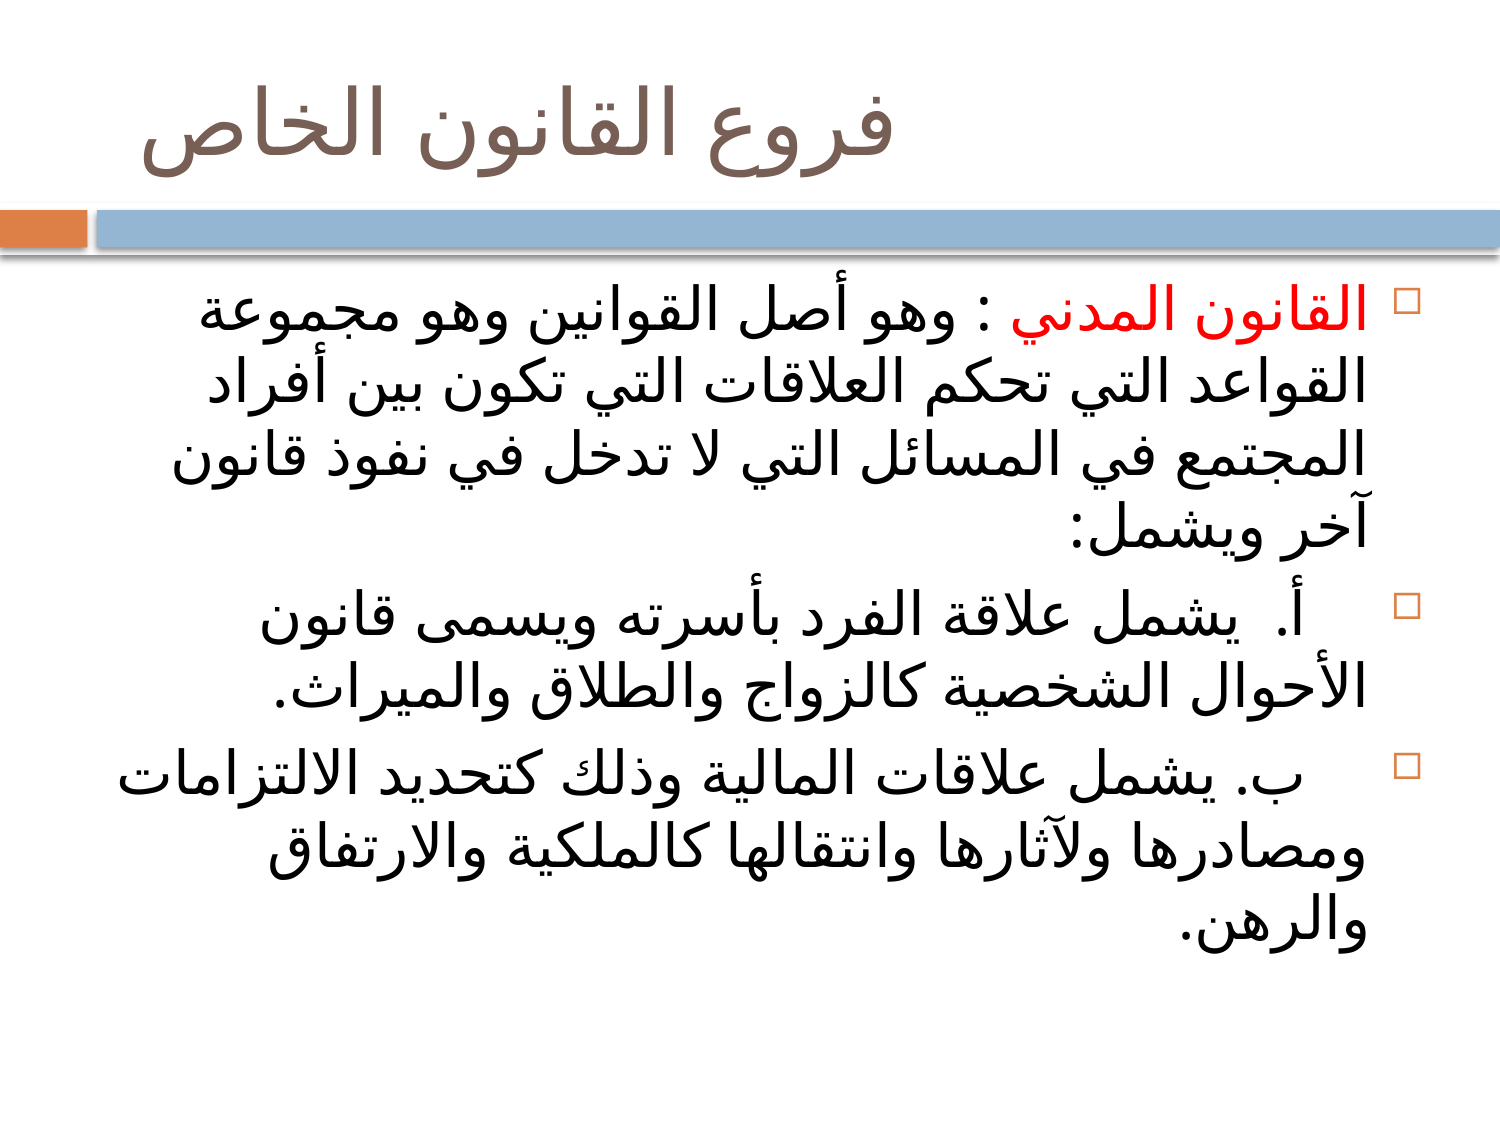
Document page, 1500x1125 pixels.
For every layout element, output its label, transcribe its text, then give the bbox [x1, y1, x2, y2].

list القانون المدني : وهو أصل القوانين وهو مجموعة القواعد التي تحكم العلاقات التي تكون بين أفراد المجتمع في المسائل التي لا تدخل في نفوذ قانون آخر ويشمل: أ. يشمل علاقة الفرد بأسرته ويسمى قانون الأحوال الشخصية كالزواج والطلاق والميراث. ب. يشمل علاقات المالية وذلك كتحديد الالتزامات ومصادرها ولآثارها وانتقالها كالملكية والارتفاق والرهن. [100, 262, 1438, 1000]
title فروع القانون الخاص [100, 37, 1438, 200]
